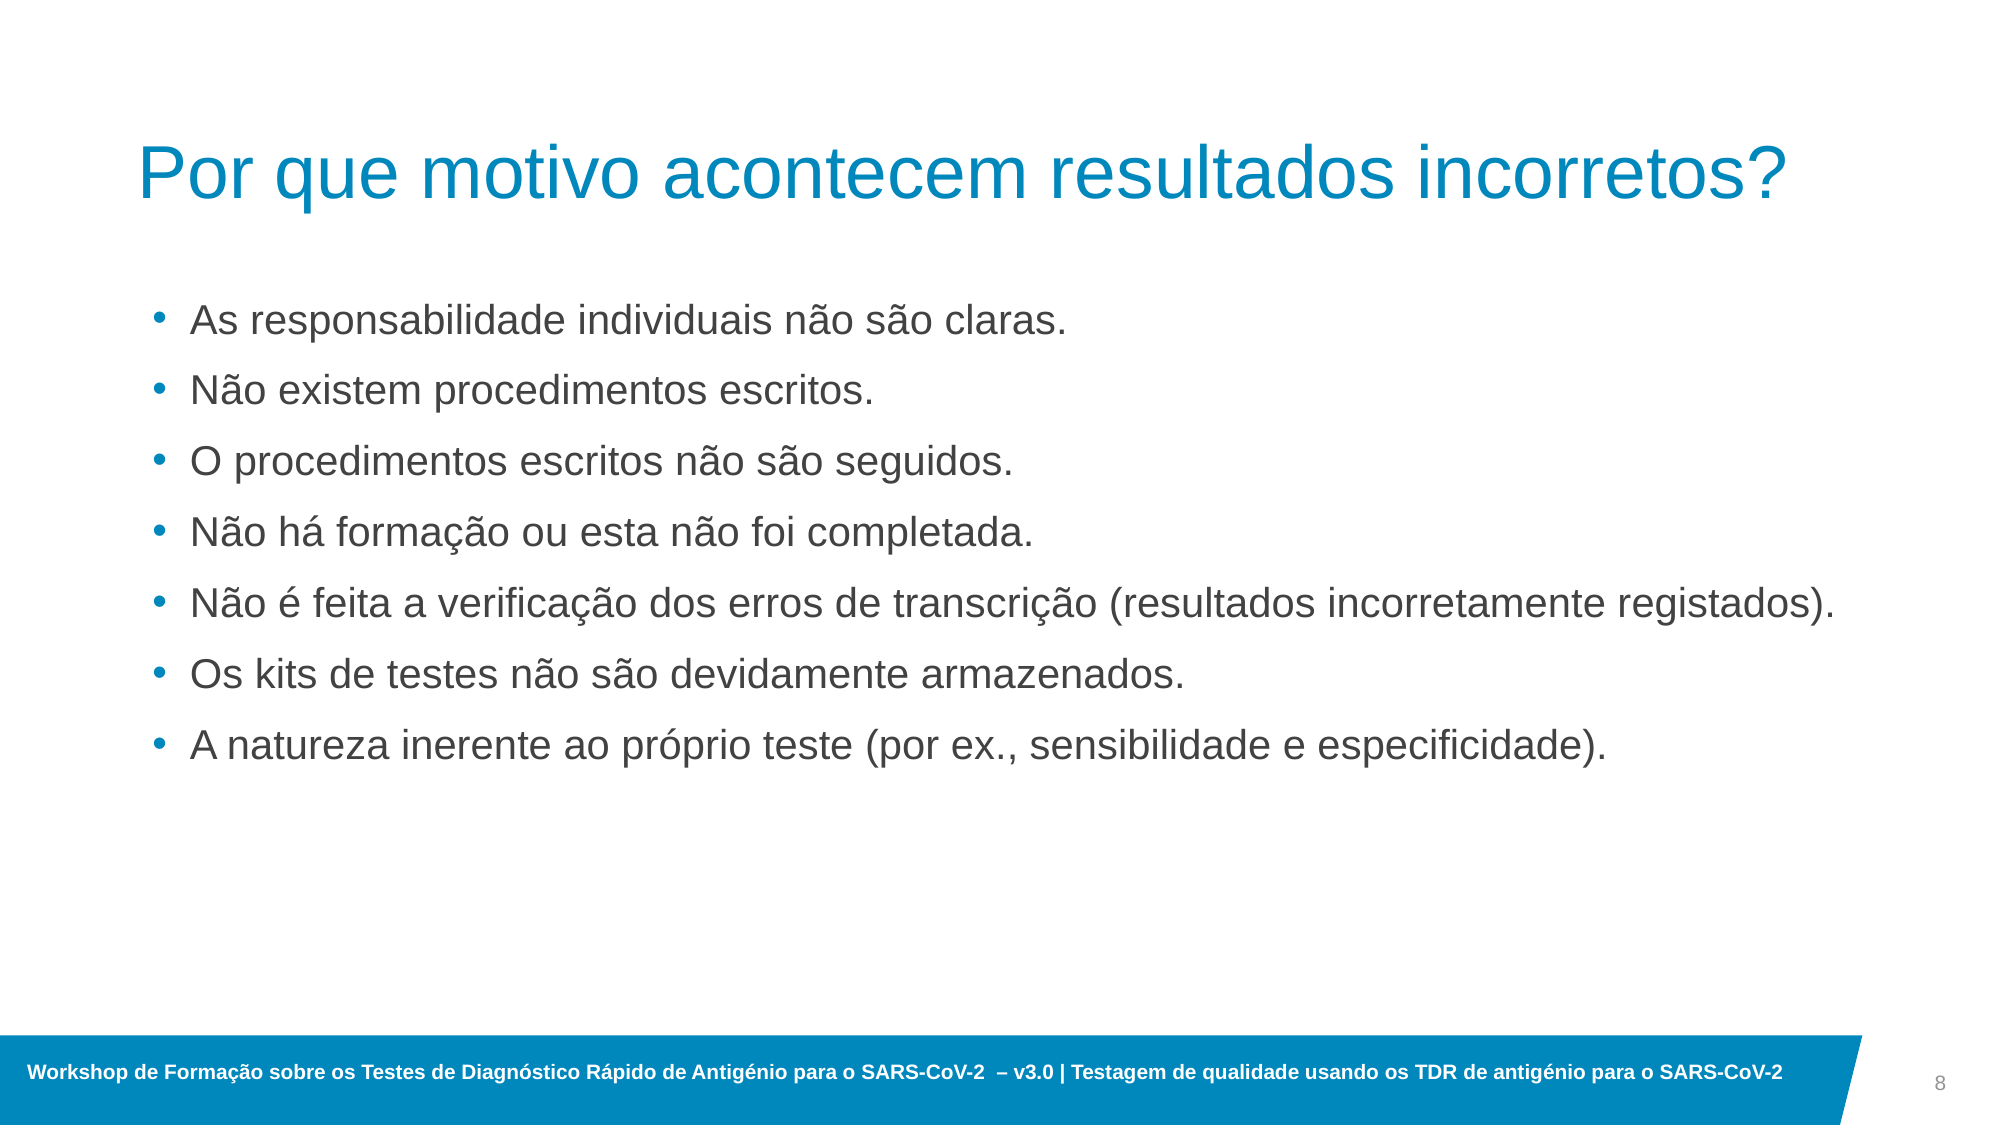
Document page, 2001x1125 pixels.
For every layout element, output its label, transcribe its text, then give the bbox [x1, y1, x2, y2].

list As responsabilidade individuais não são claras. Não existem procedimentos escritos. O procedimentos escritos não são seguidos. Não há formação ou esta não foi completada. Não é feita a verificação dos erros de transcrição (resultados incorretamente registados). Os kits de testes não são devidamente armazenados. A natureza inerente ao próprio teste (por ex., sensibilidade e especificidade). [137, 284, 1863, 1014]
slide_number 8 [1862, 1035, 1947, 1125]
footer Workshop de Formação sobre os Testes de Diagnóstico Rápido de Antigénio para o SARS-CoV-2 – v3.0 | Testagem de qualidade usando os TDR de antigénio para o SARS-CoV-2 [27, 1042, 1882, 1125]
title Por que motivo acontecem resultados incorretos? [137, 59, 1940, 215]
